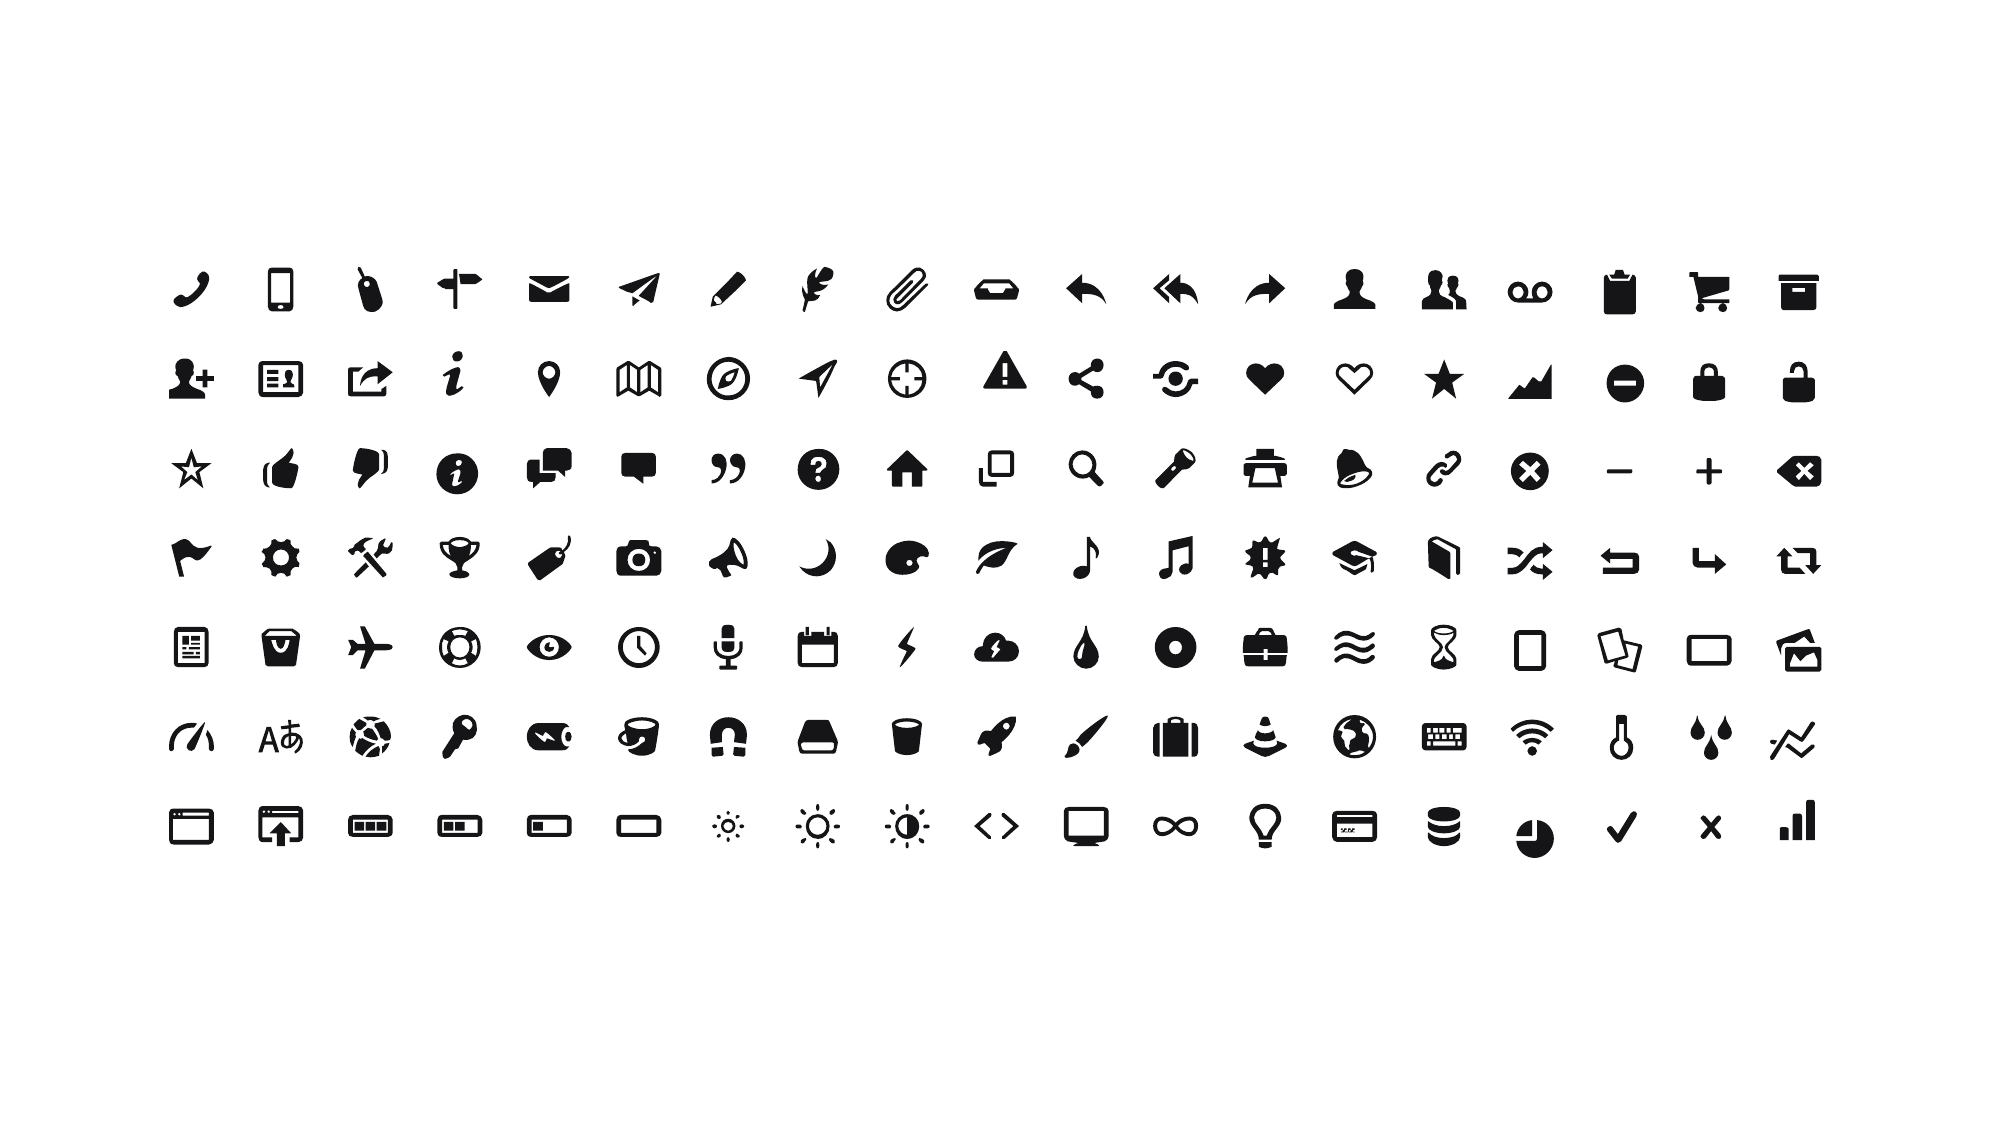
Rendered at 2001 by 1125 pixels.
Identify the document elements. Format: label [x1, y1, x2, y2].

text_box [895, 814, 920, 839]
text_box [171, 448, 212, 489]
text_box [616, 361, 662, 398]
text_box [459, 273, 483, 285]
text_box [352, 448, 380, 489]
text_box [1064, 715, 1108, 758]
text_box [363, 727, 379, 741]
text_box [829, 837, 835, 844]
text_box [1066, 273, 1107, 305]
text_box [1001, 813, 1019, 839]
text_box [886, 267, 929, 312]
text_box [1696, 458, 1723, 485]
text_box [526, 723, 570, 751]
text_box [357, 266, 383, 313]
text_box [171, 539, 212, 577]
text_box [353, 538, 393, 578]
text_box [1778, 274, 1819, 281]
text_box [1782, 361, 1815, 403]
text_box [1334, 630, 1375, 641]
text_box [1191, 722, 1199, 757]
text_box [711, 453, 727, 484]
text_box [721, 818, 736, 834]
text_box [1508, 364, 1552, 399]
text_box [1427, 536, 1461, 579]
text_box [1334, 653, 1375, 664]
text_box [891, 718, 923, 756]
text_box [280, 719, 303, 754]
text_box [348, 814, 393, 837]
text_box [978, 468, 997, 487]
text_box [797, 448, 840, 490]
text_box [1447, 275, 1467, 310]
text_box [437, 269, 458, 309]
text_box [442, 714, 477, 759]
text_box [1168, 371, 1183, 386]
text_box [618, 717, 659, 756]
text_box [348, 367, 387, 397]
text_box [1153, 273, 1170, 304]
text_box [1606, 811, 1637, 843]
text_box [1609, 714, 1634, 760]
text_box [1339, 563, 1368, 576]
text_box [374, 721, 392, 741]
text_box [169, 808, 214, 845]
text_box [974, 279, 1019, 300]
text_box [196, 369, 214, 388]
text_box [1332, 810, 1378, 842]
text_box [1510, 452, 1549, 491]
text_box [1686, 634, 1732, 666]
text_box [617, 626, 660, 669]
text_box [529, 276, 570, 289]
text_box [974, 813, 992, 839]
text_box [169, 722, 198, 752]
text_box [713, 624, 743, 670]
text_box [1063, 806, 1109, 847]
text_box [1158, 535, 1193, 580]
text_box [733, 746, 746, 757]
text_box [169, 358, 206, 399]
text_box [1603, 269, 1636, 315]
text_box [1153, 361, 1190, 379]
text_box [977, 716, 1016, 756]
text_box [621, 452, 656, 484]
text_box [1693, 363, 1726, 401]
text_box [267, 267, 294, 312]
text_box [439, 626, 481, 668]
text_box [1336, 449, 1373, 489]
text_box [363, 716, 381, 722]
text_box [1164, 273, 1199, 305]
text_box [1427, 821, 1461, 834]
text_box [1806, 799, 1815, 841]
text_box [527, 535, 571, 581]
text_box [1243, 463, 1287, 488]
text_box [1600, 547, 1640, 574]
text_box [800, 837, 807, 844]
text_box [887, 359, 927, 398]
text_box [1700, 815, 1722, 839]
text_box [618, 272, 660, 303]
text_box [258, 806, 304, 843]
text_box [1606, 364, 1645, 403]
text_box [173, 271, 210, 308]
text_box [1068, 358, 1104, 399]
text_box [1258, 842, 1272, 849]
text_box [381, 449, 388, 474]
text_box [452, 351, 463, 362]
text_box [1689, 272, 1730, 313]
text_box [437, 814, 483, 837]
text_box [439, 536, 480, 579]
text_box [1770, 721, 1815, 760]
text_box [1333, 715, 1377, 759]
text_box [258, 361, 304, 398]
text_box [1245, 448, 1285, 460]
text_box [355, 738, 376, 756]
text_box [382, 742, 390, 754]
text_box [898, 626, 916, 668]
text_box [885, 540, 929, 575]
text_box [348, 626, 393, 669]
text_box [1073, 536, 1099, 579]
text_box [1776, 547, 1806, 574]
text_box [886, 450, 928, 487]
text_box [800, 809, 807, 815]
text_box [805, 814, 830, 839]
text_box [1527, 746, 1538, 756]
text_box [1717, 715, 1732, 740]
text_box [987, 450, 1015, 477]
text_box [833, 824, 841, 829]
text_box [1068, 450, 1104, 487]
text_box [1692, 547, 1727, 574]
text_box [1606, 469, 1633, 474]
text_box [565, 731, 572, 742]
text_box [1792, 813, 1803, 841]
text_box [173, 626, 209, 668]
text_box [261, 539, 300, 577]
text_box [353, 718, 367, 731]
text_box [360, 361, 393, 386]
text_box [526, 814, 572, 837]
text_box [884, 824, 892, 829]
text_box [797, 626, 838, 668]
text_box [1155, 448, 1196, 489]
text_box [1334, 642, 1375, 653]
text_box [1431, 624, 1457, 670]
text_box [1154, 626, 1197, 669]
text_box [1153, 722, 1160, 757]
text_box [1597, 627, 1643, 673]
text_box [974, 632, 1019, 662]
text_box [729, 453, 746, 484]
text_box [1243, 730, 1288, 757]
text_box [1427, 832, 1461, 847]
text_box [205, 730, 214, 752]
text_box [1245, 536, 1286, 580]
text_box [1516, 728, 1549, 739]
text_box [1332, 540, 1377, 573]
text_box [1333, 269, 1376, 309]
text_box [797, 719, 838, 754]
text_box [1507, 542, 1553, 575]
text_box [349, 727, 356, 747]
text_box [1514, 630, 1547, 671]
text_box [1427, 806, 1461, 822]
text_box [829, 809, 836, 815]
text_box [186, 722, 206, 751]
text_box [1335, 363, 1374, 395]
text_box [1690, 715, 1705, 740]
text_box [798, 359, 838, 398]
text_box [1245, 273, 1286, 305]
text_box [1777, 455, 1822, 487]
text_box [799, 539, 836, 577]
text_box [1259, 716, 1271, 727]
text_box [1153, 816, 1199, 837]
text_box [709, 537, 748, 578]
text_box [1522, 737, 1542, 745]
text_box [537, 361, 561, 398]
text_box [1426, 461, 1447, 487]
text_box [1792, 547, 1822, 574]
text_box [1162, 378, 1199, 398]
text_box [542, 448, 572, 478]
text_box [889, 809, 896, 815]
text_box [1703, 734, 1719, 760]
text_box [1073, 625, 1099, 669]
text_box [1779, 827, 1789, 841]
text_box [1421, 723, 1467, 751]
text_box [442, 367, 464, 396]
text_box [1249, 803, 1282, 840]
text_box [975, 541, 1018, 574]
text_box [1507, 281, 1553, 303]
text_box [348, 537, 373, 556]
text_box [890, 837, 896, 844]
text_box [1162, 716, 1189, 757]
text_box [711, 746, 724, 757]
text_box [983, 351, 1027, 389]
text_box [706, 356, 751, 401]
text_box [526, 634, 572, 661]
text_box [616, 540, 662, 576]
text_box [1516, 820, 1554, 858]
text_box [616, 814, 662, 837]
text_box [263, 462, 270, 488]
text_box [709, 717, 747, 744]
text_box [1439, 450, 1462, 476]
text_box [1781, 283, 1817, 311]
text_box [436, 453, 479, 495]
text_box [802, 266, 834, 312]
text_box [1243, 655, 1287, 667]
text_box [1242, 627, 1288, 653]
text_box [918, 837, 925, 844]
text_box [269, 822, 292, 847]
text_box [272, 448, 299, 489]
text_box [365, 746, 380, 758]
text_box [1246, 363, 1285, 395]
text_box [261, 628, 301, 667]
text_box [1510, 719, 1554, 732]
text_box [1421, 270, 1453, 310]
text_box [710, 271, 746, 307]
text_box [258, 726, 280, 753]
text_box [1530, 563, 1553, 580]
text_box [529, 283, 570, 302]
text_box [1776, 629, 1815, 656]
text_box [526, 459, 556, 489]
text_box [1785, 646, 1822, 672]
text_box [1424, 359, 1465, 399]
text_box [632, 296, 640, 307]
